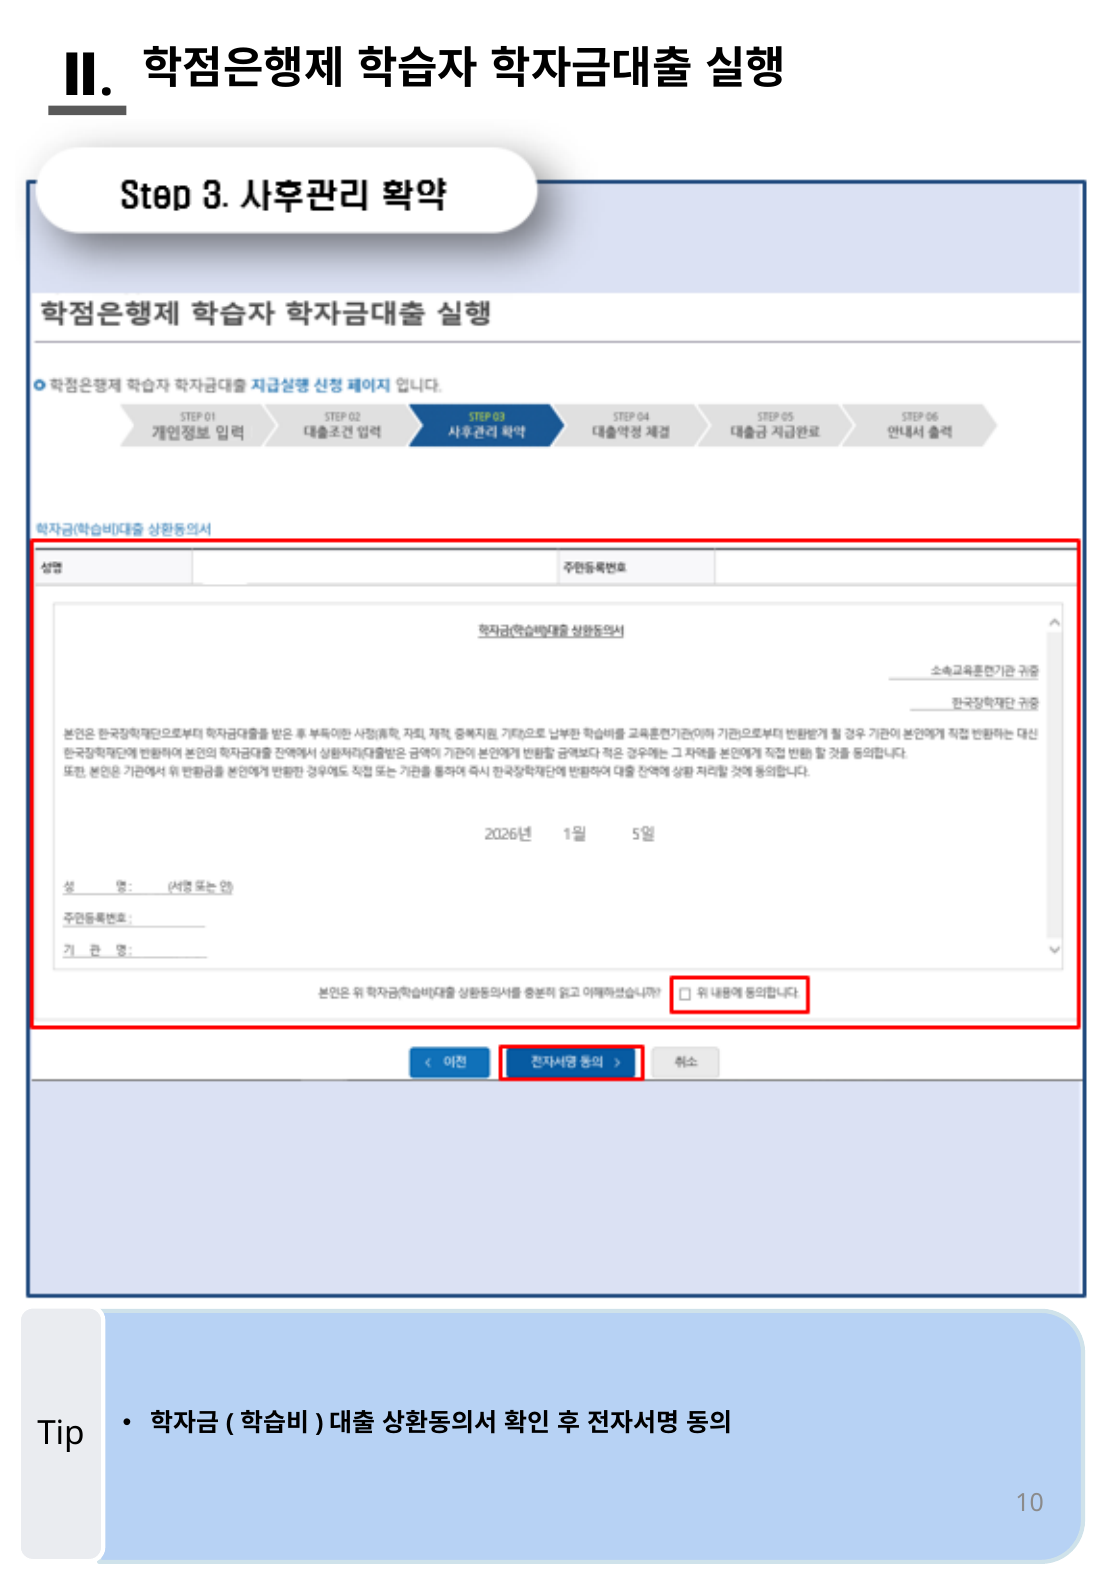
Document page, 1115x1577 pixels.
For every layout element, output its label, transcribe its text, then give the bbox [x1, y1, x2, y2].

text_box Ⅱ. [46, 29, 153, 115]
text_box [18, 1312, 104, 1562]
picture [15, 119, 1110, 1304]
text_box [107, 1313, 1084, 1563]
text_box 학점은행제 학습자 학자금대출 실행 [127, 31, 1110, 100]
